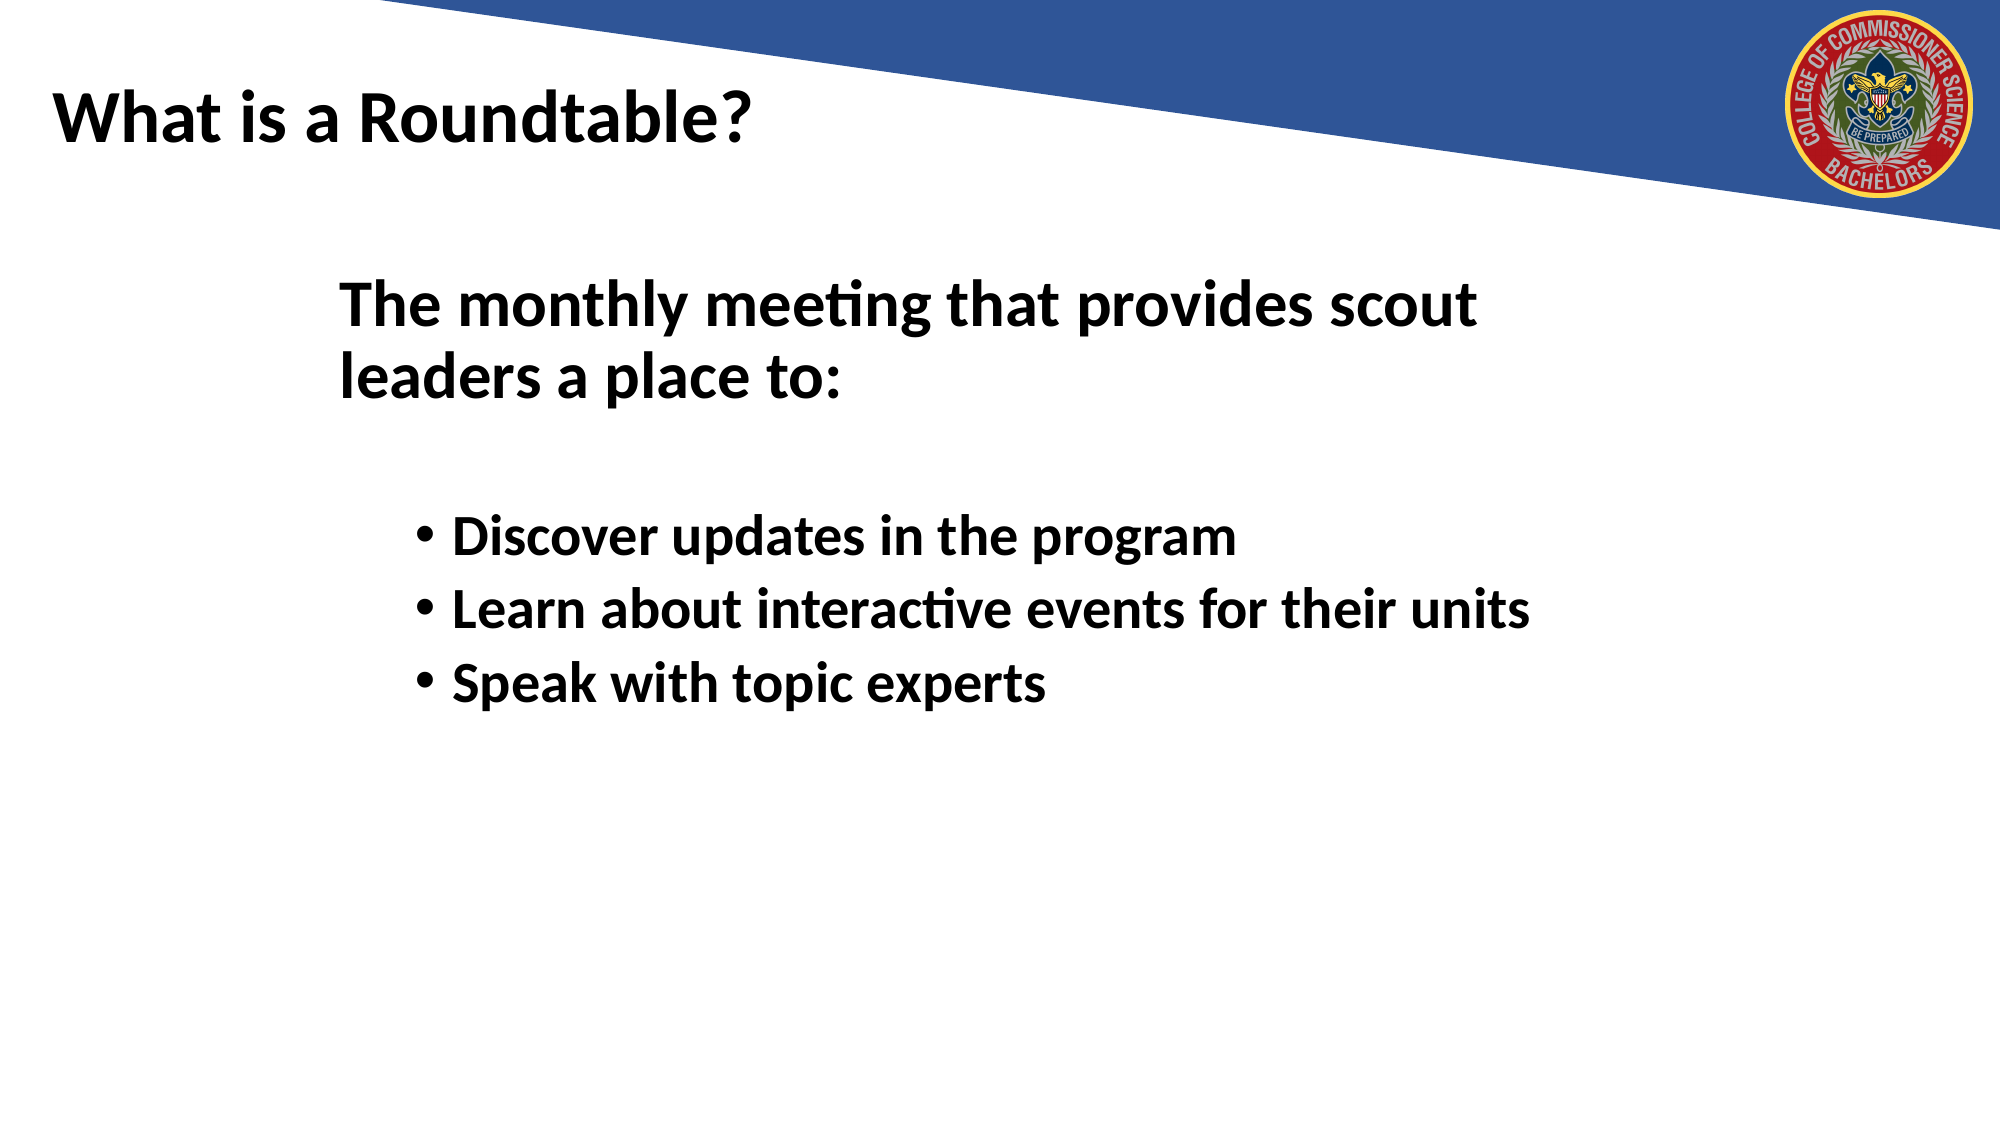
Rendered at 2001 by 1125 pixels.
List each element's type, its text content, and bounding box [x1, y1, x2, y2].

picture [1785, 10, 1973, 198]
title What is a Roundtable? [37, 73, 1185, 163]
list The monthly meeting that provides scout leaders a place to: Discover updates in the program Learn about interactive events for their units Speak with topic experts [249, 261, 1600, 941]
